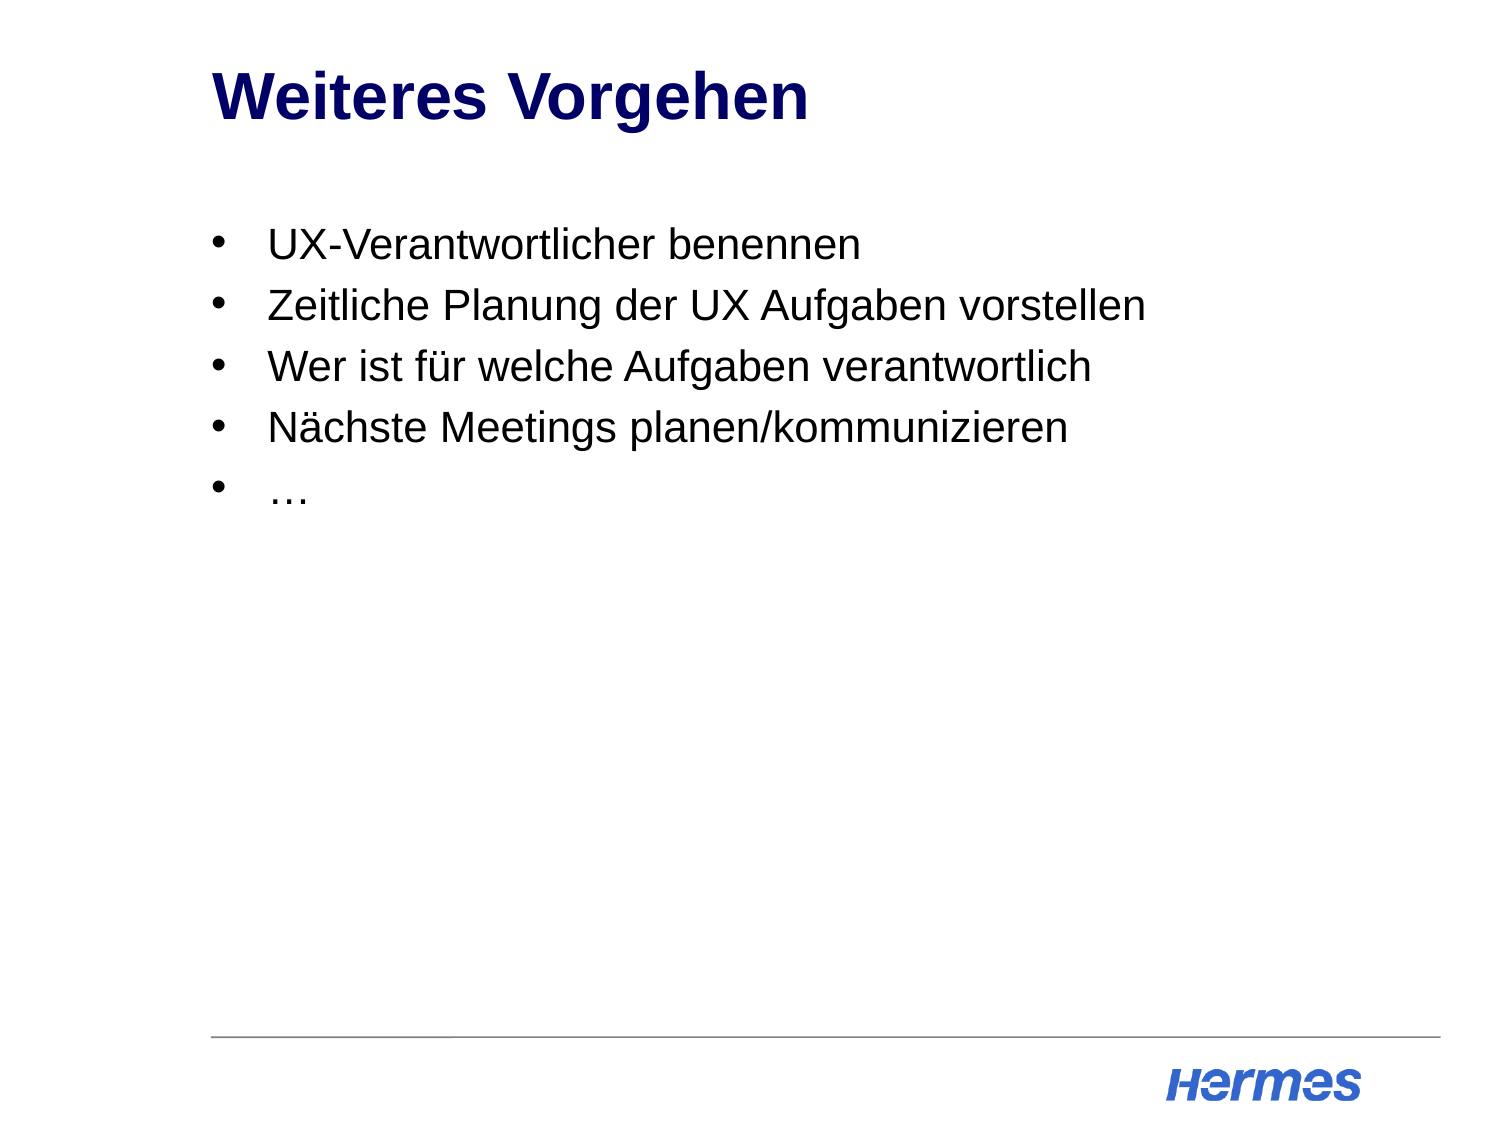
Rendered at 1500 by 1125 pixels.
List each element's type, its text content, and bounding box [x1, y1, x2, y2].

list UX-Verantwortlicher benennen Zeitliche Planung der UX Aufgaben vorstellen Wer ist für welche Aufgaben verantwortlich Nächste Meetings planen/kommunizieren … [210, 215, 1437, 1000]
picture [1166, 1069, 1361, 1101]
title Weiteres Vorgehen [212, 52, 1437, 215]
